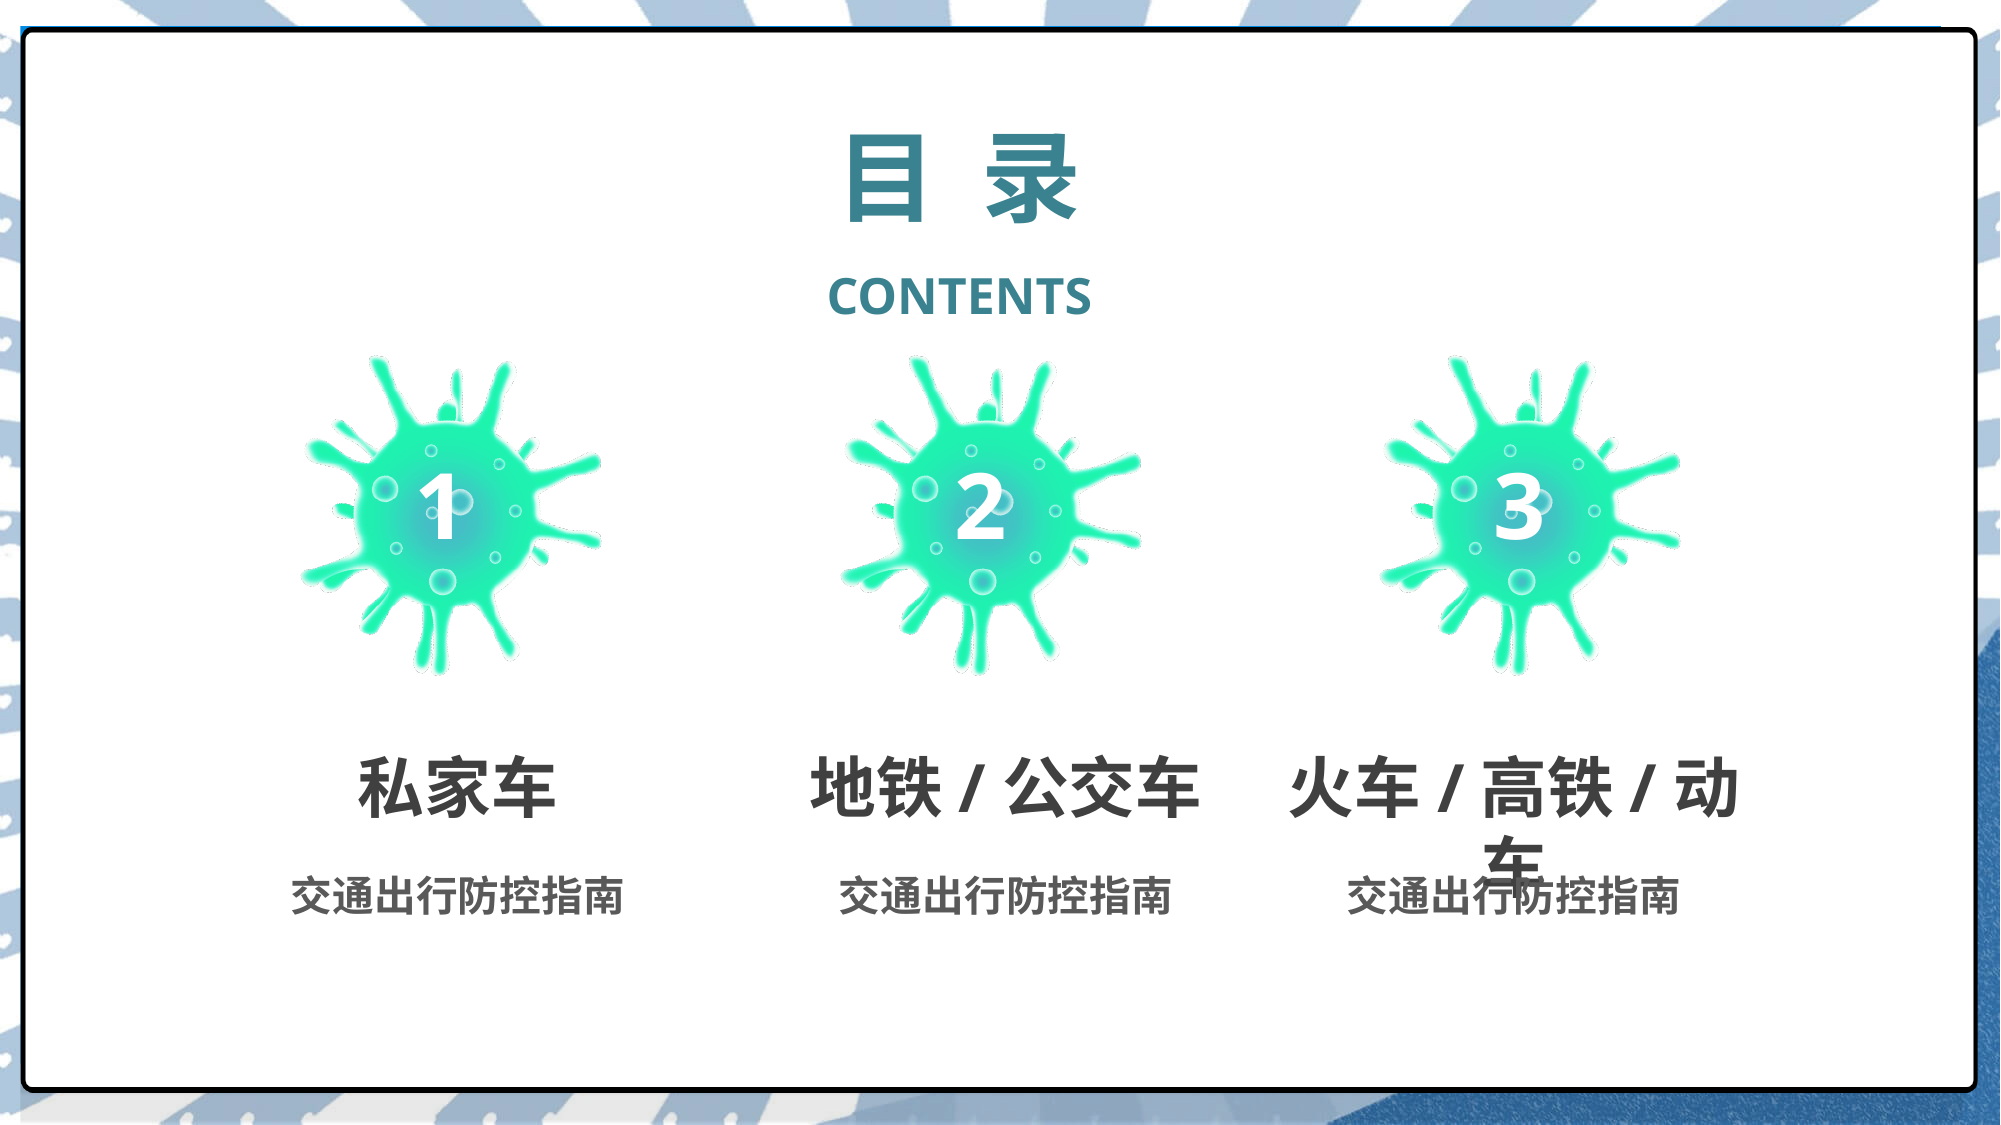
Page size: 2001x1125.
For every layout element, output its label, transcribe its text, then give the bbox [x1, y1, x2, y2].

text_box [736, 323, 1149, 680]
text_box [197, 323, 609, 680]
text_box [1276, 323, 1688, 680]
text_box 地铁/公交车 [736, 738, 1254, 834]
text_box 私家车 [238, 738, 677, 834]
text_box 交通出行防控指南 [238, 862, 677, 927]
text_box 交通出行防控指南 [786, 862, 1225, 927]
text_box 火车/高铁/动车 [1254, 738, 1773, 914]
picture [0, 0, 2000, 1125]
text_box 交通出行防控指南 [1294, 862, 1733, 927]
text_box 目 录 CONTENTS [709, 46, 1209, 332]
